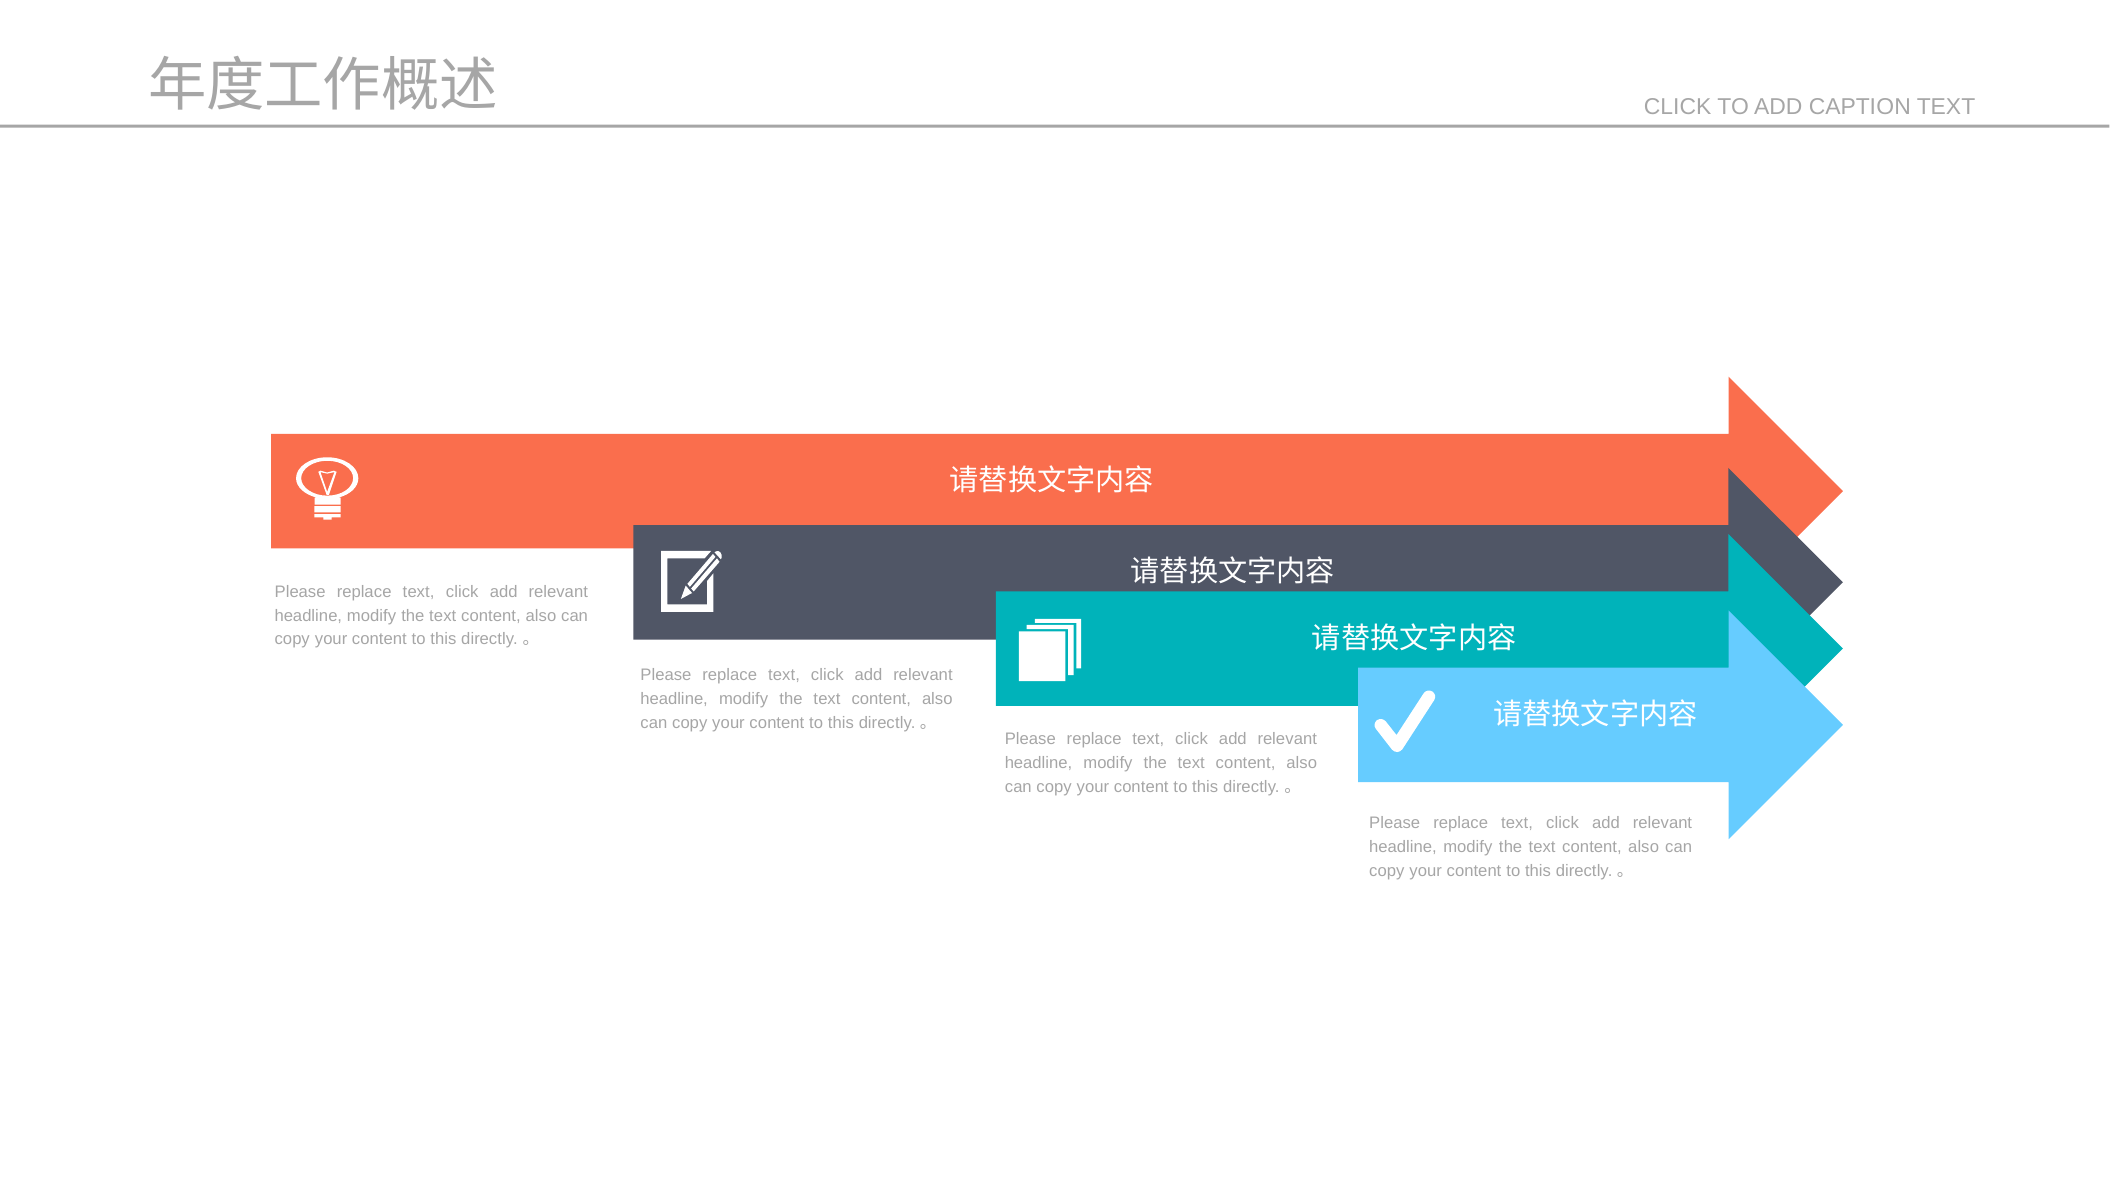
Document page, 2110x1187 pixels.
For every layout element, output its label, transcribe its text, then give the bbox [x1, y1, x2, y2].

text_box [0, 124, 2110, 129]
text_box 请替换文字内容 [994, 531, 1845, 707]
text_box 请替换文字内容 [1357, 607, 1845, 842]
text_box Please replace text, click add relevant headline, modify the text content, also can copy your content to this directly.。 [258, 568, 605, 657]
text_box CLICK TO ADD CAPTION TEXT [1596, 91, 1976, 119]
text_box [1374, 690, 1436, 753]
text_box Please replace text, click add relevant headline, modify the text content, also can copy your content to this directly.。 [989, 716, 1334, 804]
text_box Please replace text, click add relevant headline, modify the text content, also can copy your content to this directly.。 [624, 652, 969, 740]
text_box 请替换文字内容 [632, 465, 1845, 641]
text_box 请替换文字内容 [270, 374, 1845, 550]
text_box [661, 549, 724, 612]
text_box 年度工作概述 [148, 47, 528, 118]
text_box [1019, 618, 1082, 682]
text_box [296, 457, 359, 520]
text_box Please replace text, click add relevant headline, modify the text content, also can copy your content to this directly.。 [1353, 800, 1709, 888]
